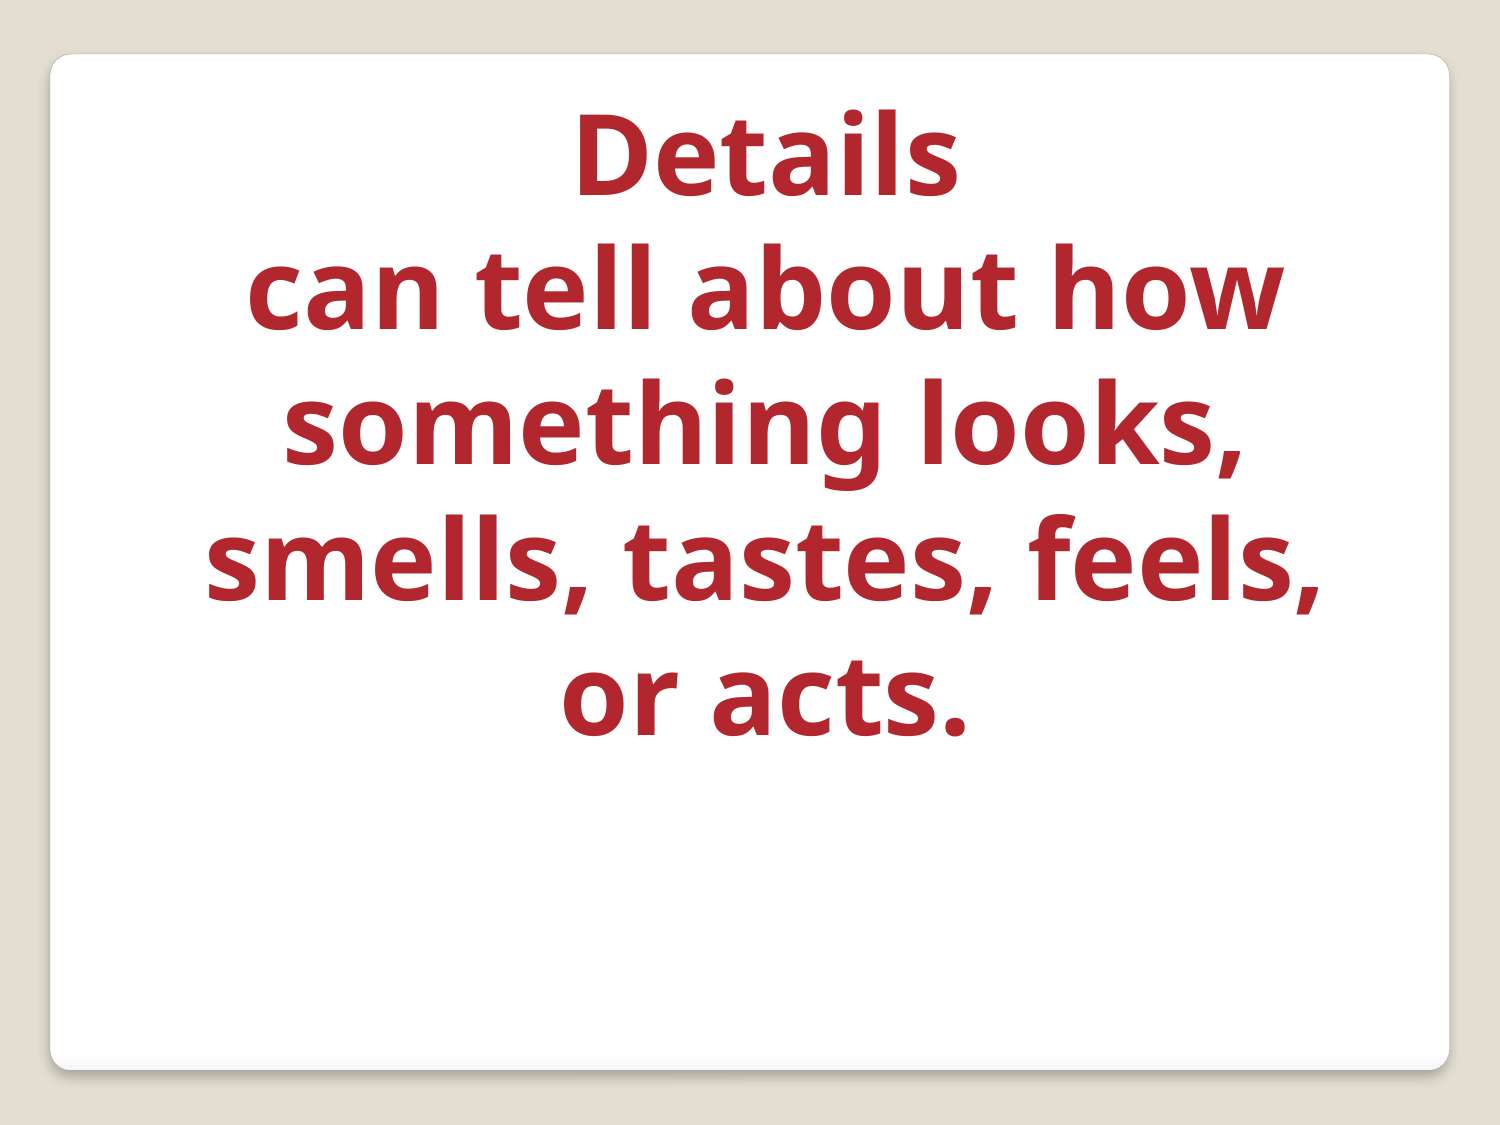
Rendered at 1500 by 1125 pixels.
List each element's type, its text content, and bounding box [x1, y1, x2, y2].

text_box Details can tell about how something looks, smells, tastes, feels, or acts. [62, 74, 1469, 765]
